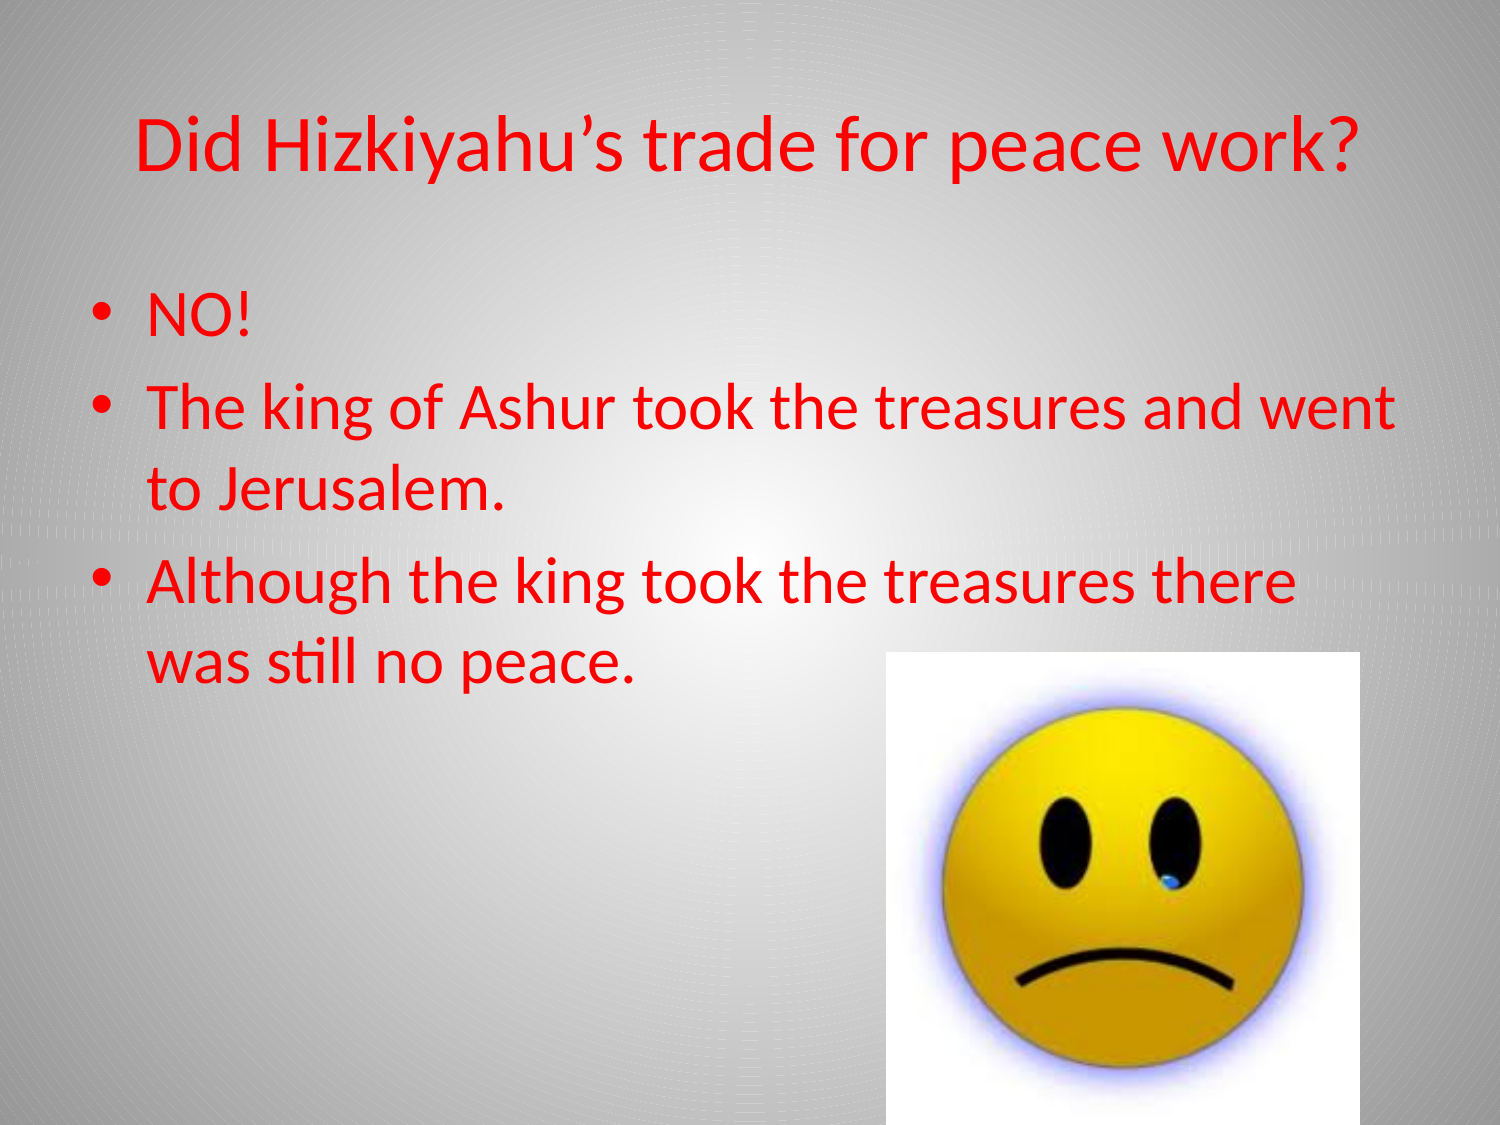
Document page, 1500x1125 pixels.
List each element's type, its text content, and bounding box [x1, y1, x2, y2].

title Did Hizkiyahu’s trade for peace work? [75, 45, 1425, 233]
picture [886, 652, 1360, 1125]
list NO! The king of Ashur took the treasures and went to Jerusalem. Although the king took the treasures there was still no peace. [75, 262, 1425, 1005]
